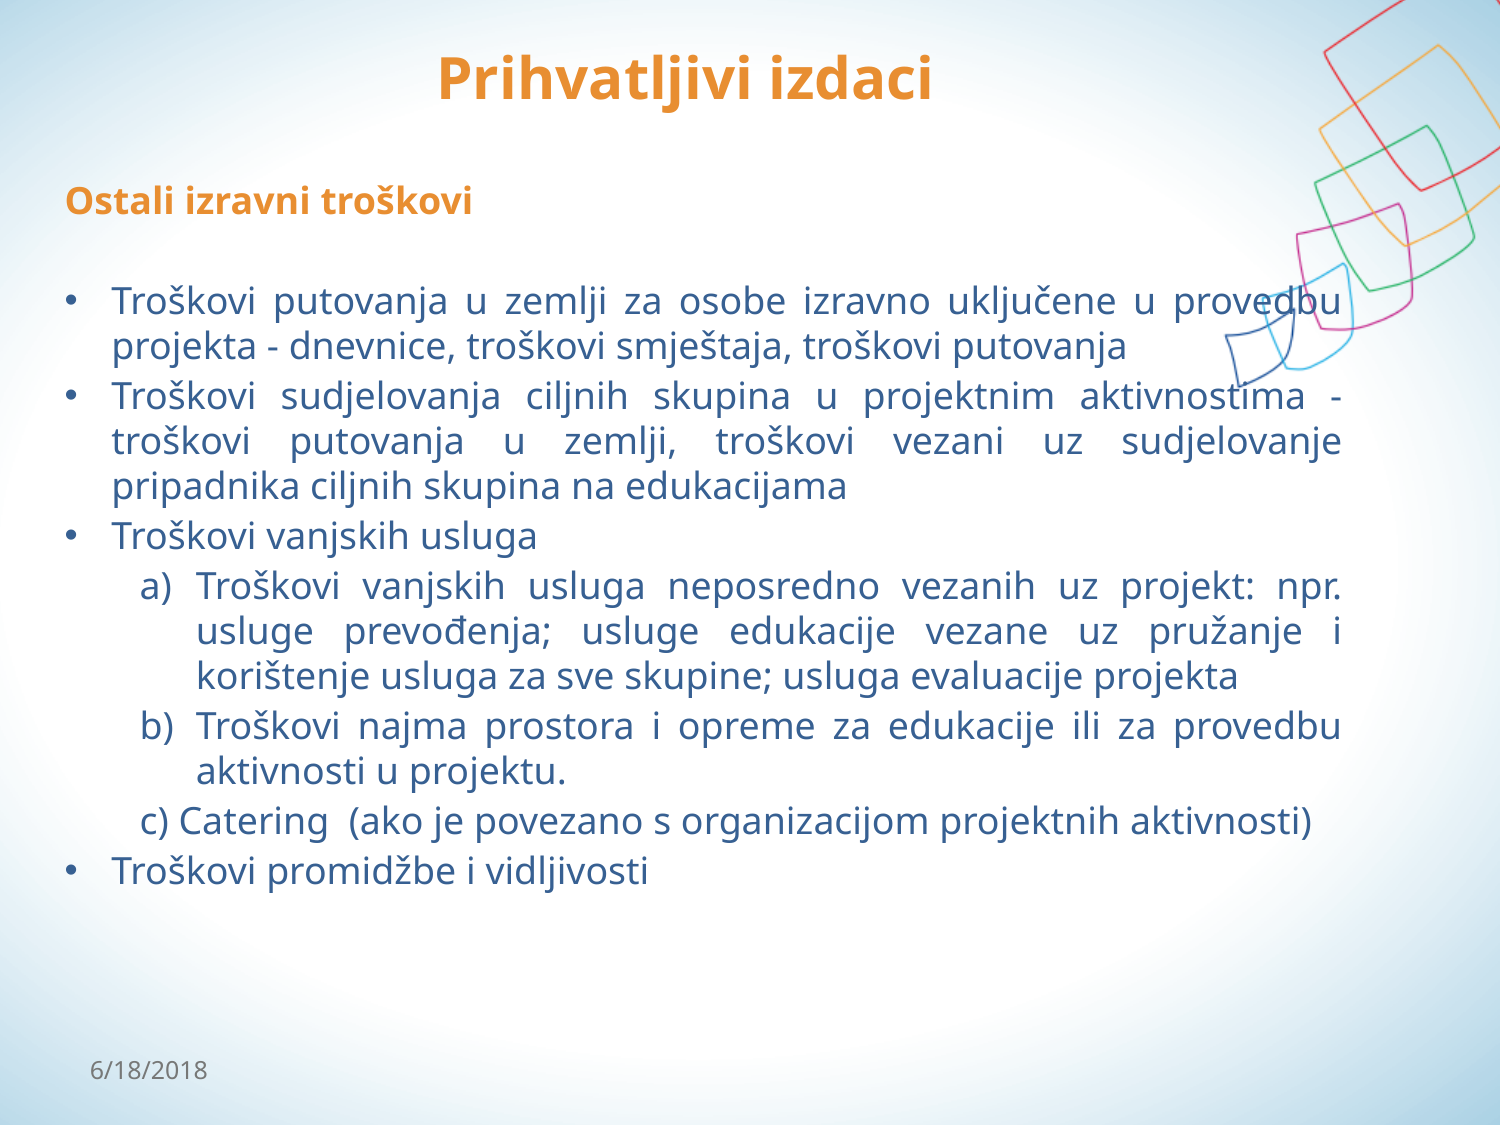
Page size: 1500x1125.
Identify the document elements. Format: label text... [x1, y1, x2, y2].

text_box Ostali izravni troškovi Troškovi putovanja u zemlji za osobe izravno uključene u provedbu projekta - dnevnice, troškovi smještaja, troškovi putovanja Troškovi sudjelovanja ciljnih skupina u projektnim aktivnostima - troškovi putovanja u zemlji, troškovi vezani uz sudjelovanje pripadnika ciljnih skupina na edukacijama Troškovi vanjskih usluga Troškovi vanjskih usluga neposredno vezanih uz projekt: npr. usluge prevođenja; usluge edukacije vezane uz pružanje i korištenje usluga za sve skupine; usluga evaluacije projekta Troškovi najma prostora i opreme za edukacije ili za provedbu aktivnosti u projektu. c) Catering (ako je povezano s organizacijom projektnih aktivnosti) Troškovi promidžbe i vidljivosti [49, 169, 1359, 1023]
title Prihvatljivi izdaci [91, 0, 1280, 171]
